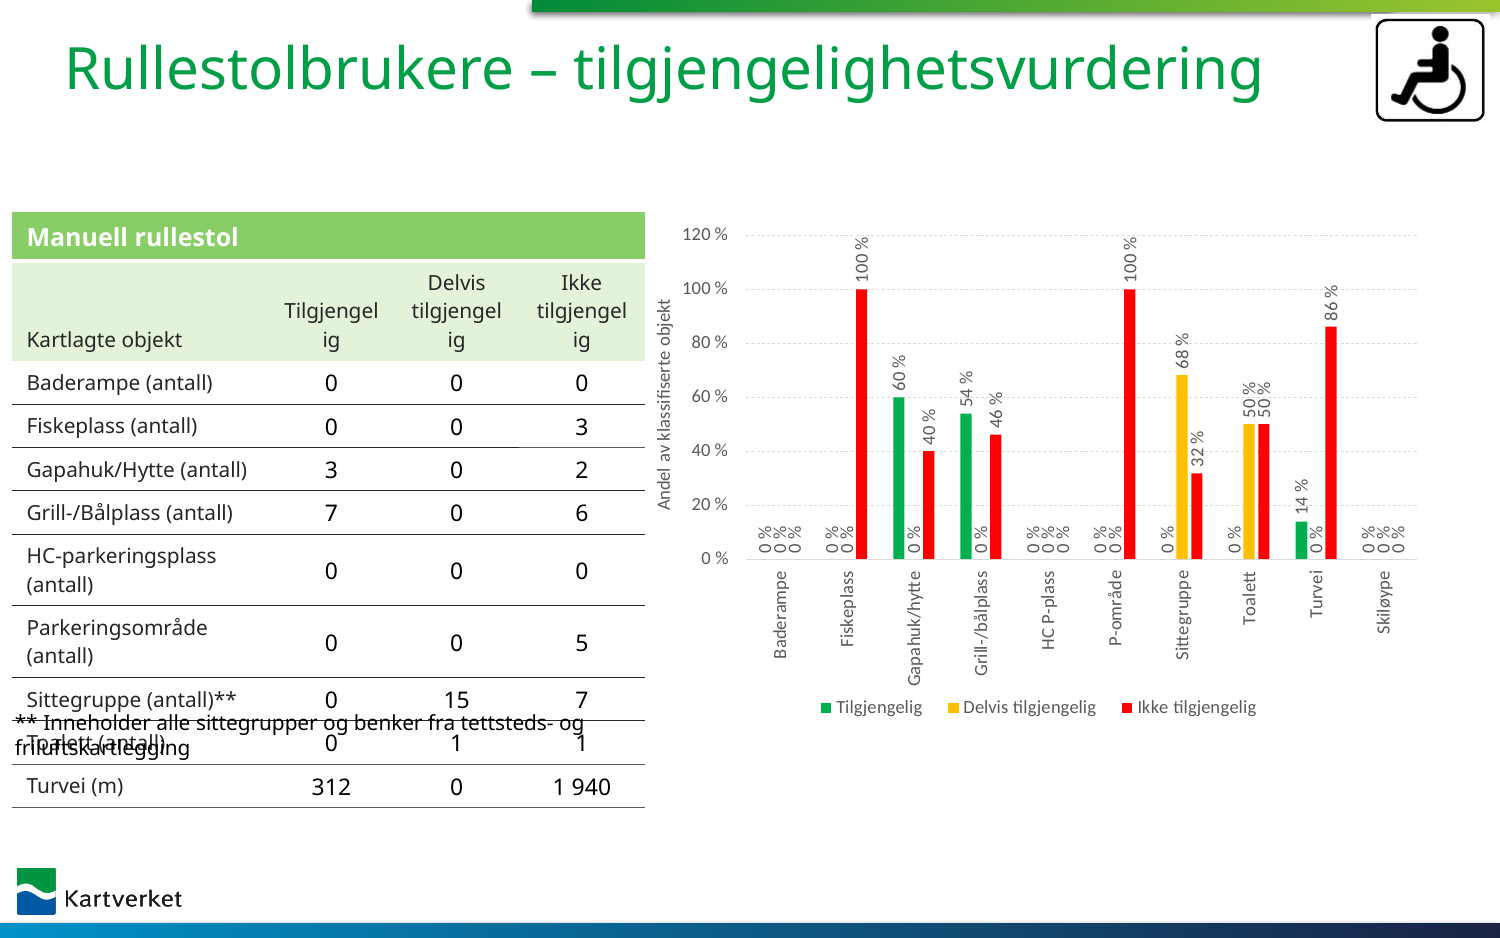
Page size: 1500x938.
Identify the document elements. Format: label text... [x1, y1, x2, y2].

table_cell 0 [519, 361, 638, 404]
table_cell 0 [269, 405, 394, 447]
table_cell Kartlagte objekt [12, 263, 269, 361]
table_cell Parkeringsområde (antall) [12, 606, 269, 677]
table_cell 0 [394, 491, 519, 534]
table_cell 0 [394, 535, 519, 605]
table_cell 1 940 [519, 768, 645, 807]
text_box Rullestolbrukere – tilgjengelighetsvurdering [49, 12, 1372, 109]
table_cell 7 [519, 678, 638, 702]
table_cell 0 [269, 606, 394, 677]
table_cell Turvei (m) [12, 768, 269, 807]
table_cell 0 [394, 448, 519, 490]
table_cell 0 [394, 361, 519, 404]
table_header Manuell rullestol [12, 212, 645, 259]
table_cell 5 [519, 606, 638, 677]
table_cell 15 [394, 678, 519, 702]
table_cell 2 [519, 448, 638, 490]
table_cell 0 [269, 361, 394, 404]
table_cell Sittegruppe (antall)** [12, 678, 269, 702]
table_cell 3 [519, 405, 638, 447]
table_cell 3 [269, 448, 394, 490]
table_cell Fiskeplass (antall) [12, 405, 269, 447]
picture [643, 218, 1427, 728]
table_cell 0 [394, 405, 519, 447]
table_cell Ikke tilgjengelig [519, 263, 638, 361]
table_cell HC-parkeringsplass (antall) [12, 535, 269, 605]
table_cell 0 [269, 678, 394, 702]
table_cell 0 [394, 768, 519, 807]
table_cell Baderampe (antall) [12, 361, 269, 404]
table_cell 312 [269, 768, 394, 807]
table_cell 0 [519, 535, 638, 605]
table_cell Gapahuk/Hytte (antall) [12, 448, 269, 490]
table_cell Tilgjengelig [269, 263, 394, 361]
text_box ** Inneholder alle sittegrupper og benker fra tettsteds- og friluftskartlegging [0, 702, 745, 768]
picture [1371, 13, 1491, 127]
table_cell 6 [519, 491, 638, 534]
table_cell Grill-/Bålplass (antall) [12, 491, 269, 534]
table_cell 0 [269, 535, 394, 605]
table_cell Delvis tilgjengelig [394, 263, 519, 361]
table_cell 0 [394, 606, 519, 677]
table_cell 7 [269, 491, 394, 534]
